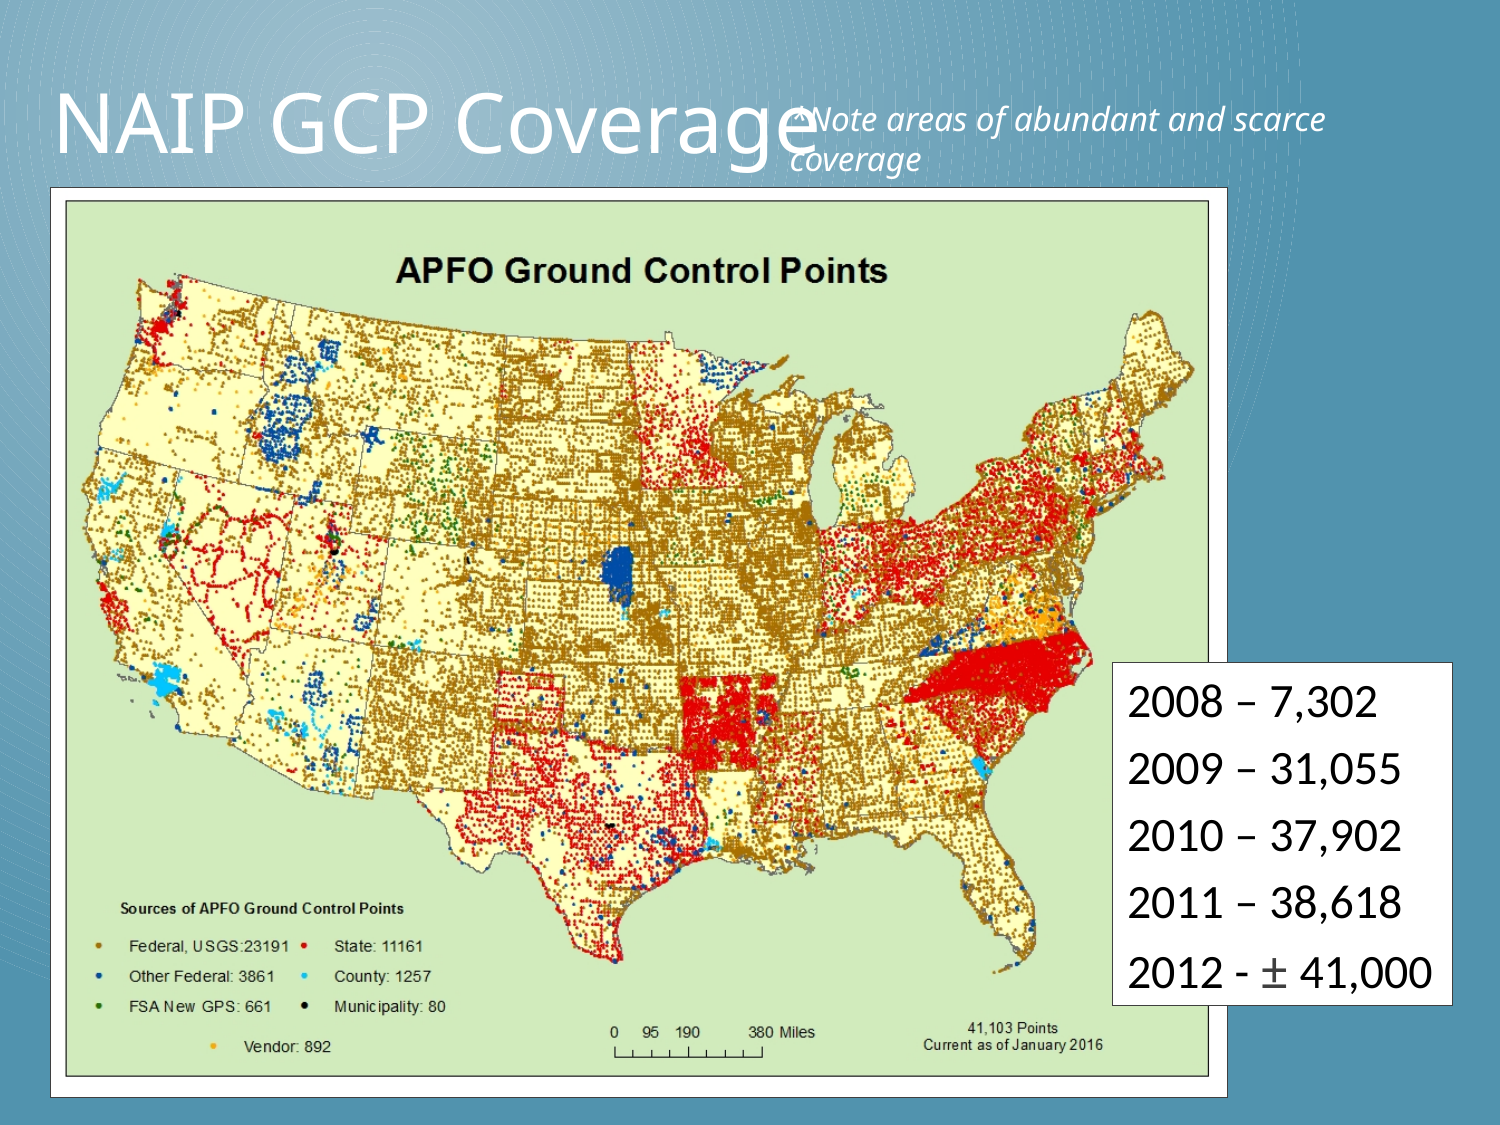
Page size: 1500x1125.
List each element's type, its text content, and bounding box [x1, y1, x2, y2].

text_box 2008 – 7,302 2009 – 31,055 2010 – 37,902 2011 – 38,618 2012 - ± 41,000 [1233, 662, 1453, 1006]
list NAIP GCP Coverage [37, 62, 1438, 175]
picture [49, 187, 1229, 1098]
text_box *Note areas of abundant and scarce coverage [774, 90, 1428, 186]
